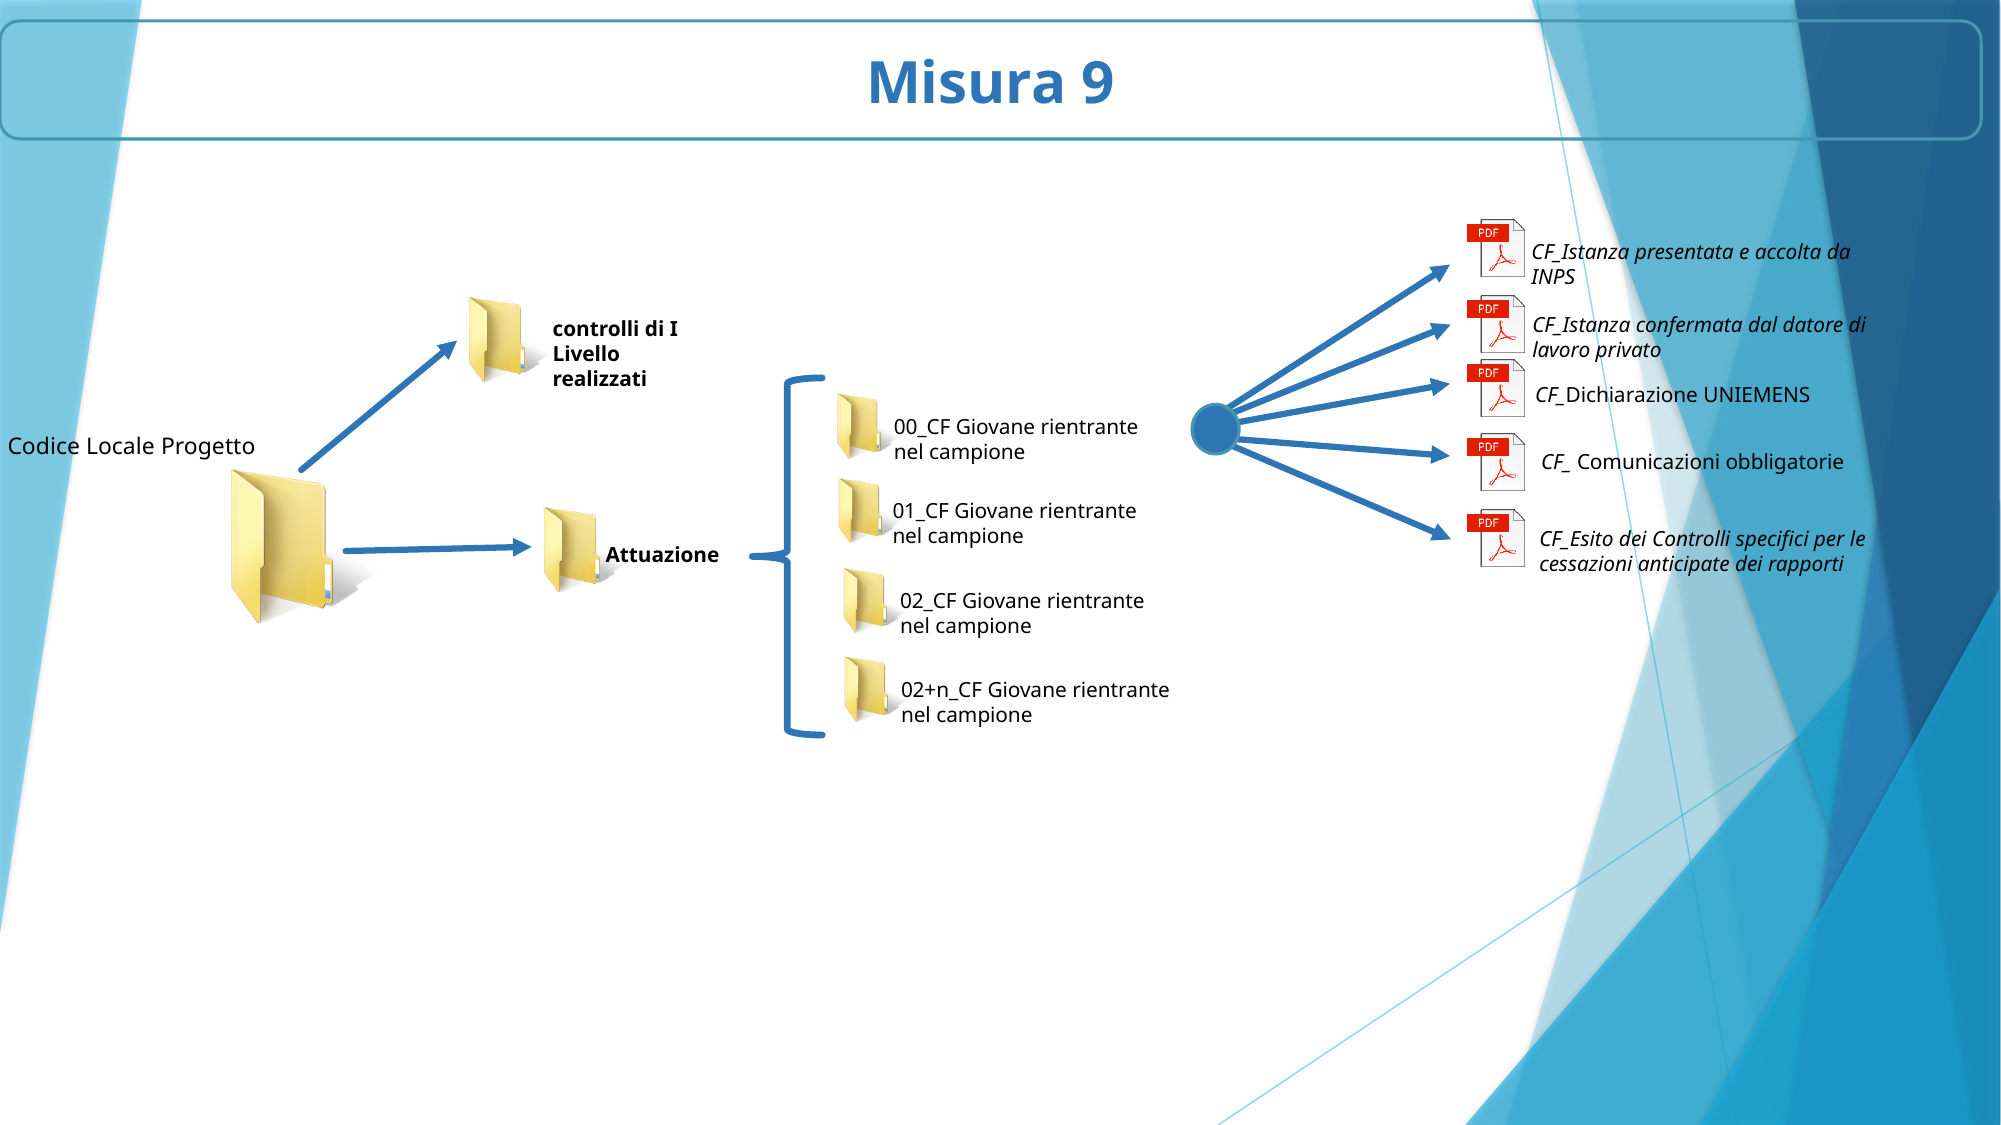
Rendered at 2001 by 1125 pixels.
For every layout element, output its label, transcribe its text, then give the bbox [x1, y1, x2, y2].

text_box Misura 9 [0, 19, 1983, 141]
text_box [0, 219, 1911, 736]
